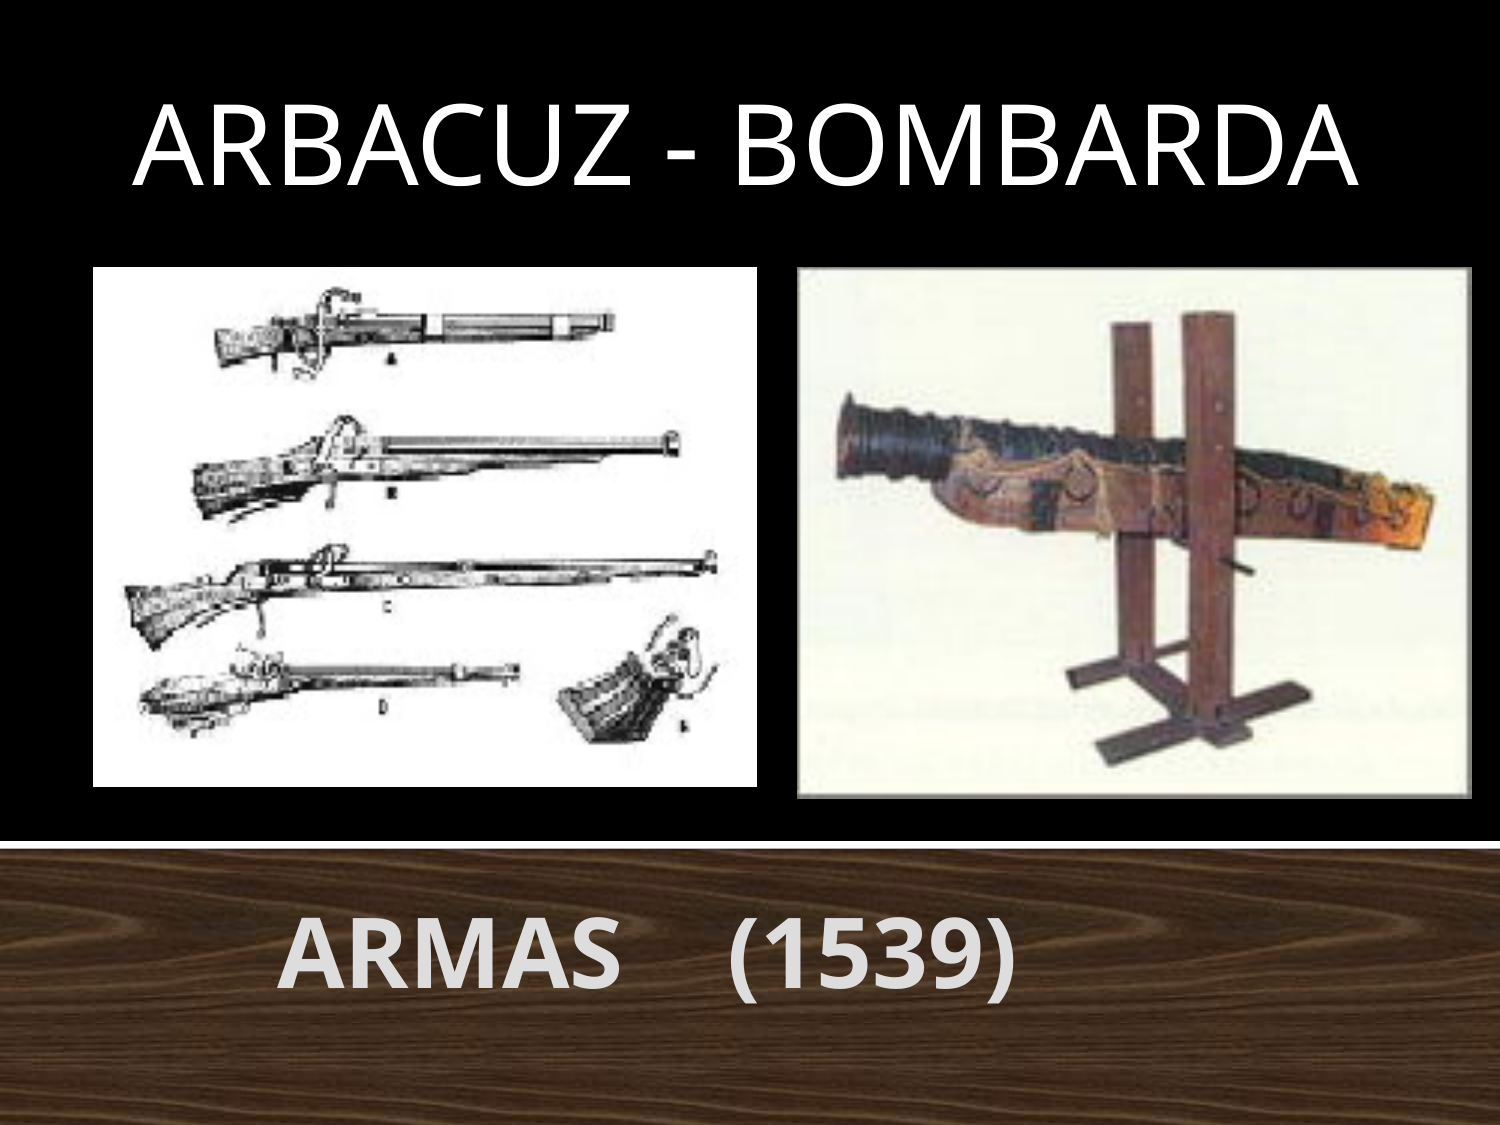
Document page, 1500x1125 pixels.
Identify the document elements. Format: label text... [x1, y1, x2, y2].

picture [797, 267, 1472, 799]
title ARMAS (1539) [112, 302, 1438, 1071]
picture [0, 849, 1500, 1125]
subtitle ARBACUZ - BOMBARDA [112, 42, 1438, 209]
picture [93, 267, 757, 787]
